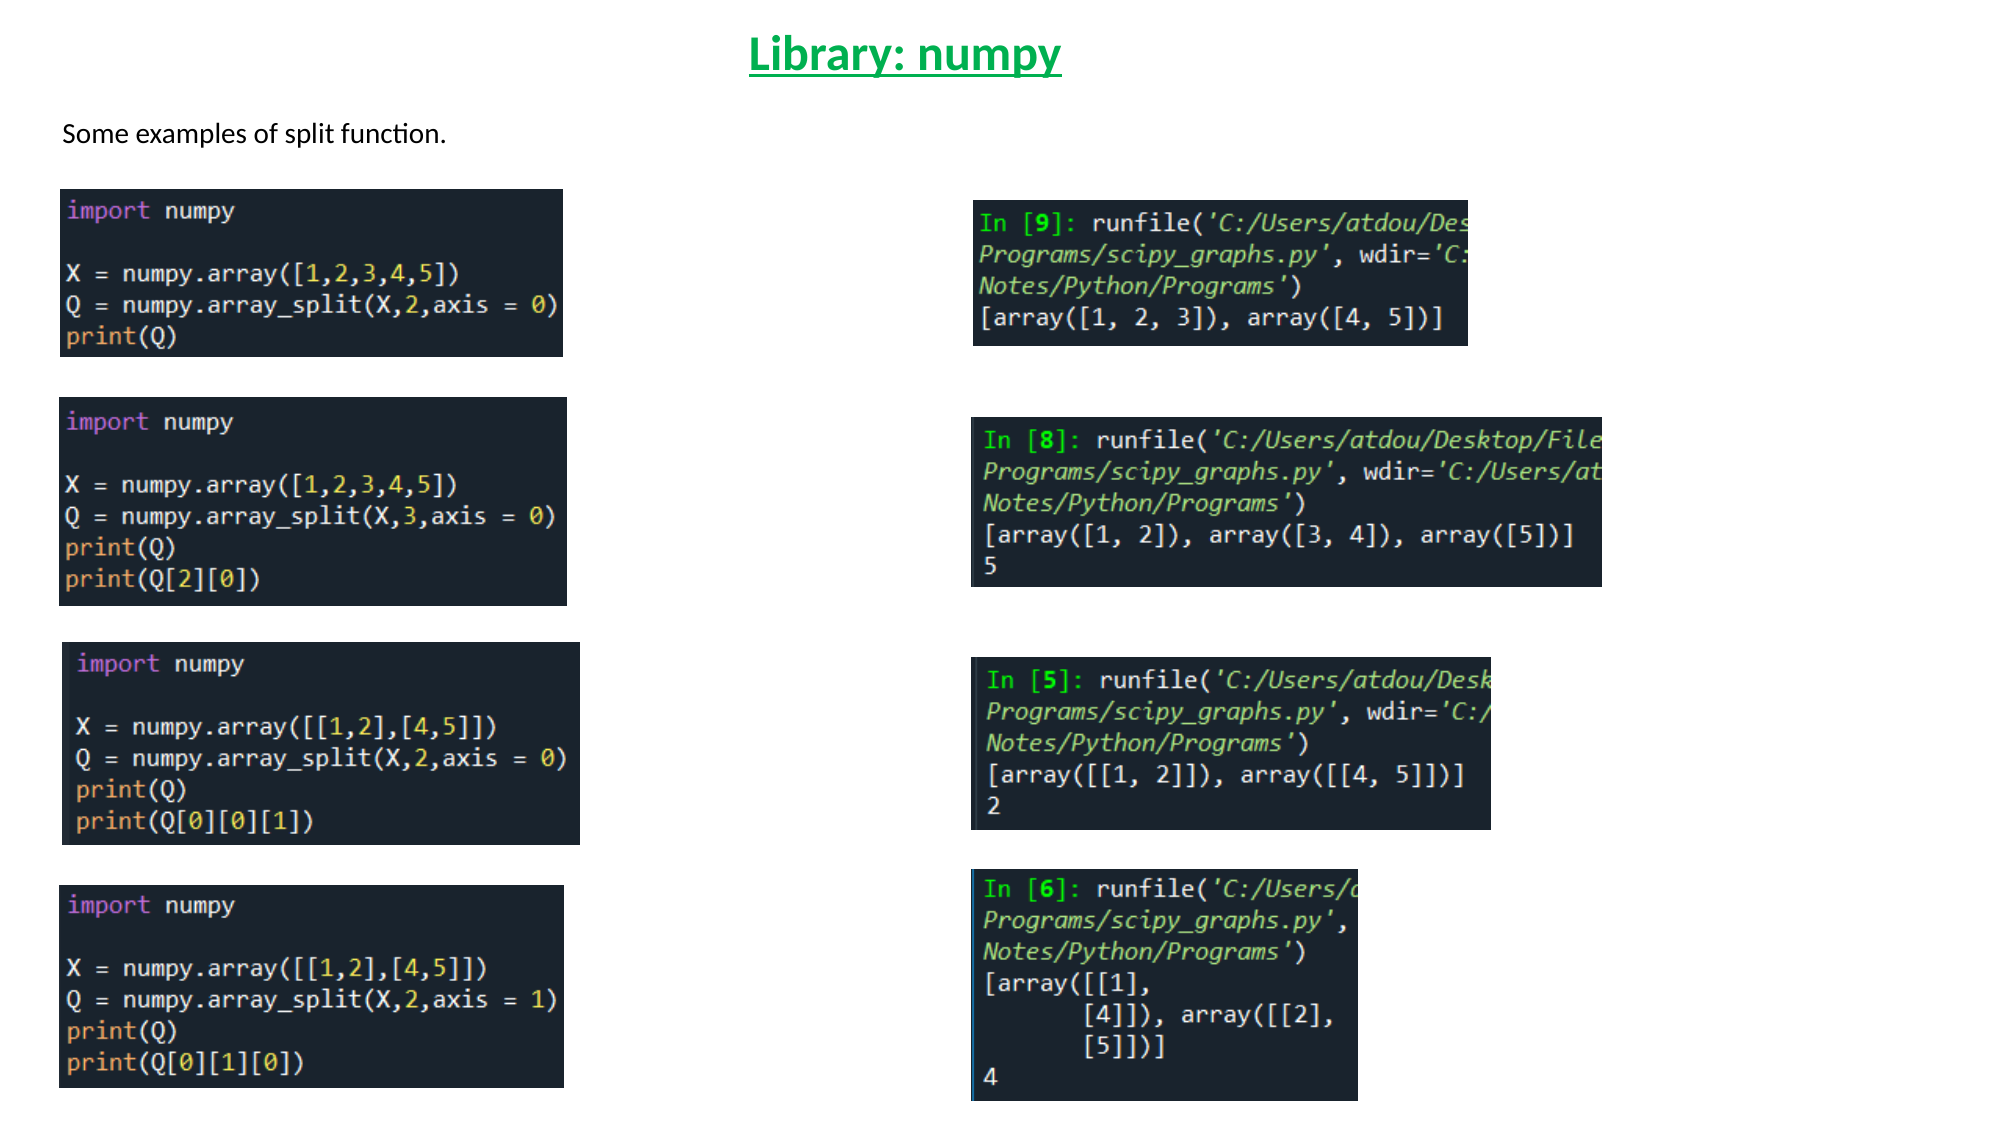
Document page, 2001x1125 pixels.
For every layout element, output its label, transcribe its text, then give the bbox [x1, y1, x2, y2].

picture [971, 869, 1358, 1101]
picture [58, 397, 567, 606]
picture [971, 417, 1602, 587]
text_box Some examples of split function. [47, 107, 561, 157]
picture [62, 642, 581, 845]
picture [60, 189, 563, 357]
picture [59, 885, 564, 1088]
picture [971, 657, 1491, 830]
text_box Library: numpy [734, 13, 1077, 88]
picture [973, 200, 1468, 346]
